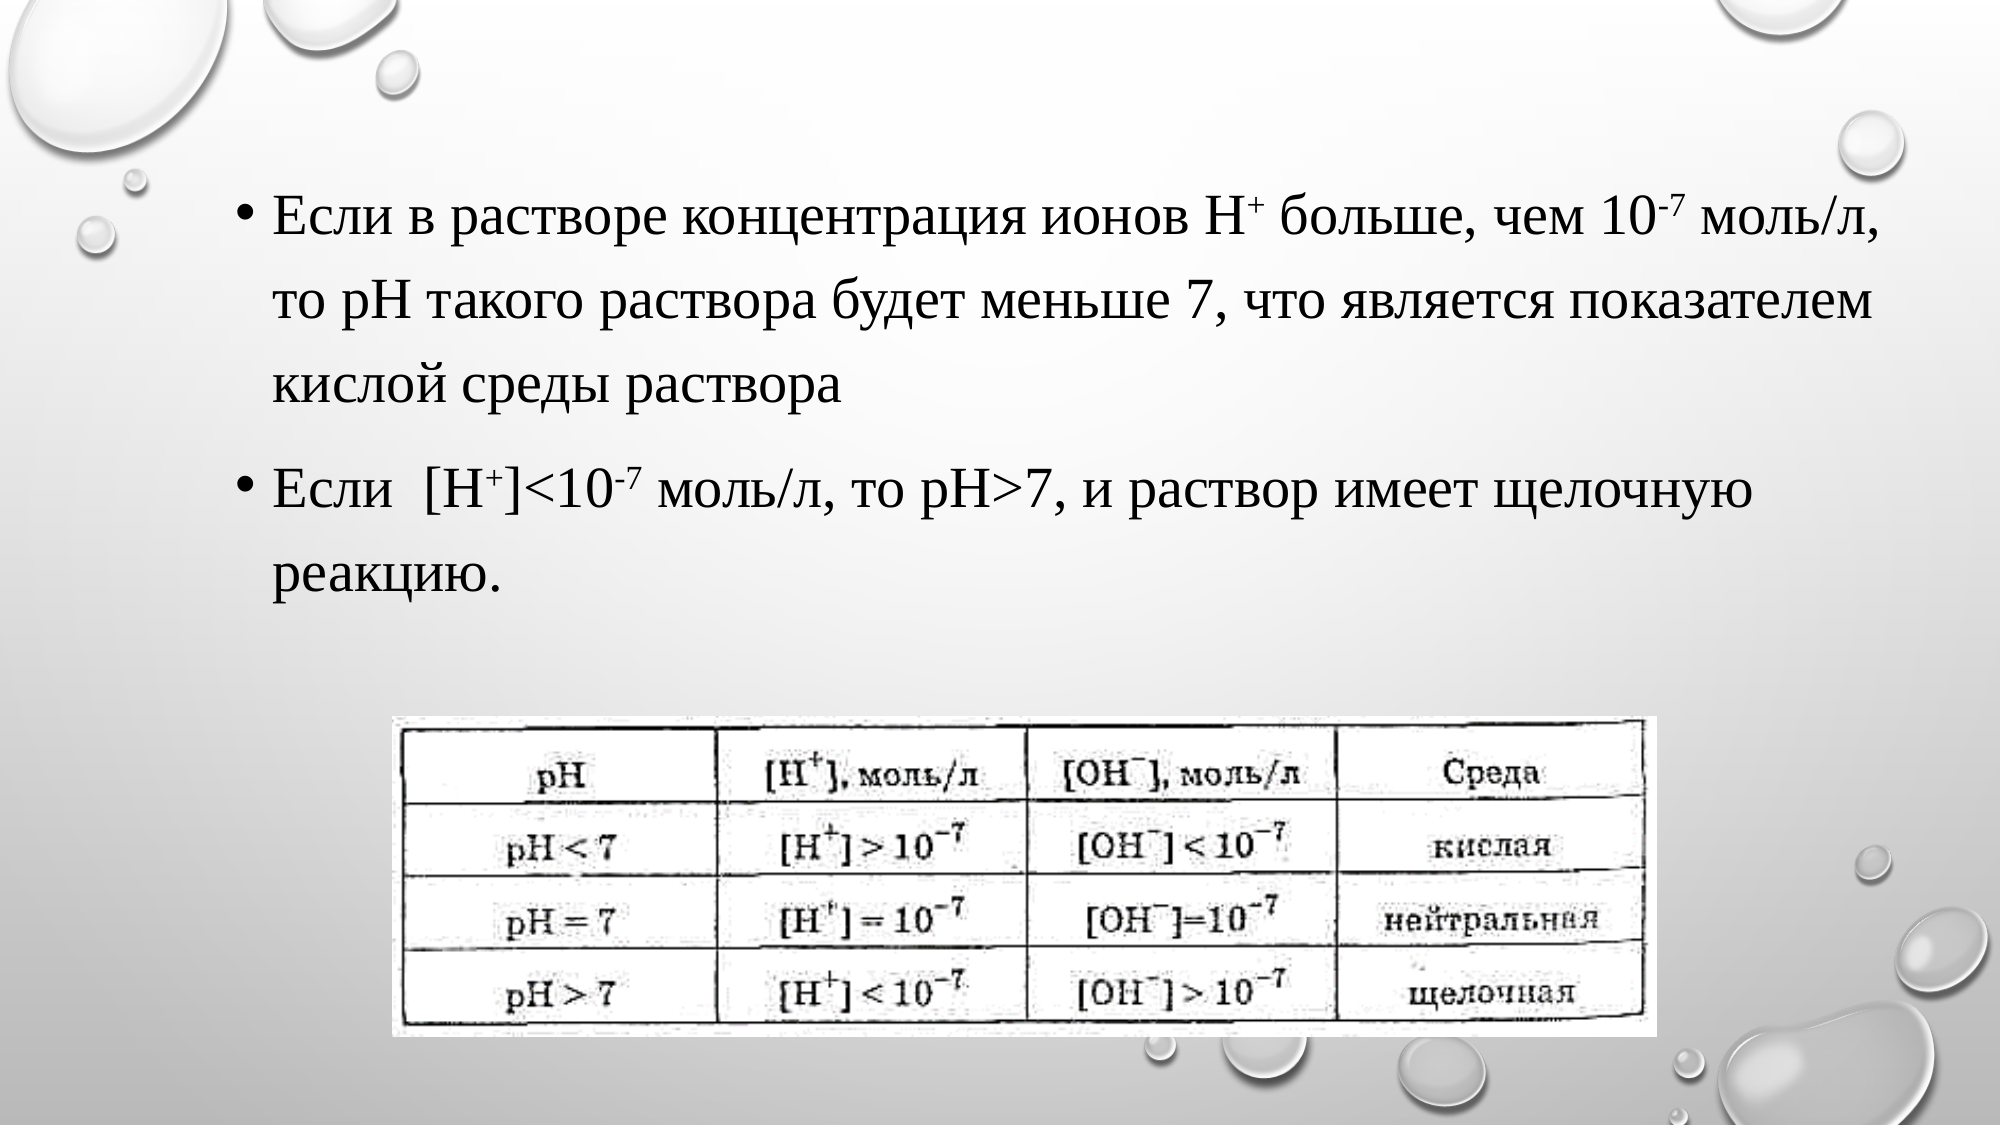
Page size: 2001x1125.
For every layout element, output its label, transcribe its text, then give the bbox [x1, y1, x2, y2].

list Если в растворе концентрация ионов Н+ больше, чем 10-7 моль/л, то pН такого раствора будет меньше 7, что является показателем кислой среды раствора Если [Н+]<10-7 моль/л, то pН>7, и раствор имеет щелочную реакцию. [220, 154, 1921, 717]
picture [0, 0, 2000, 1125]
